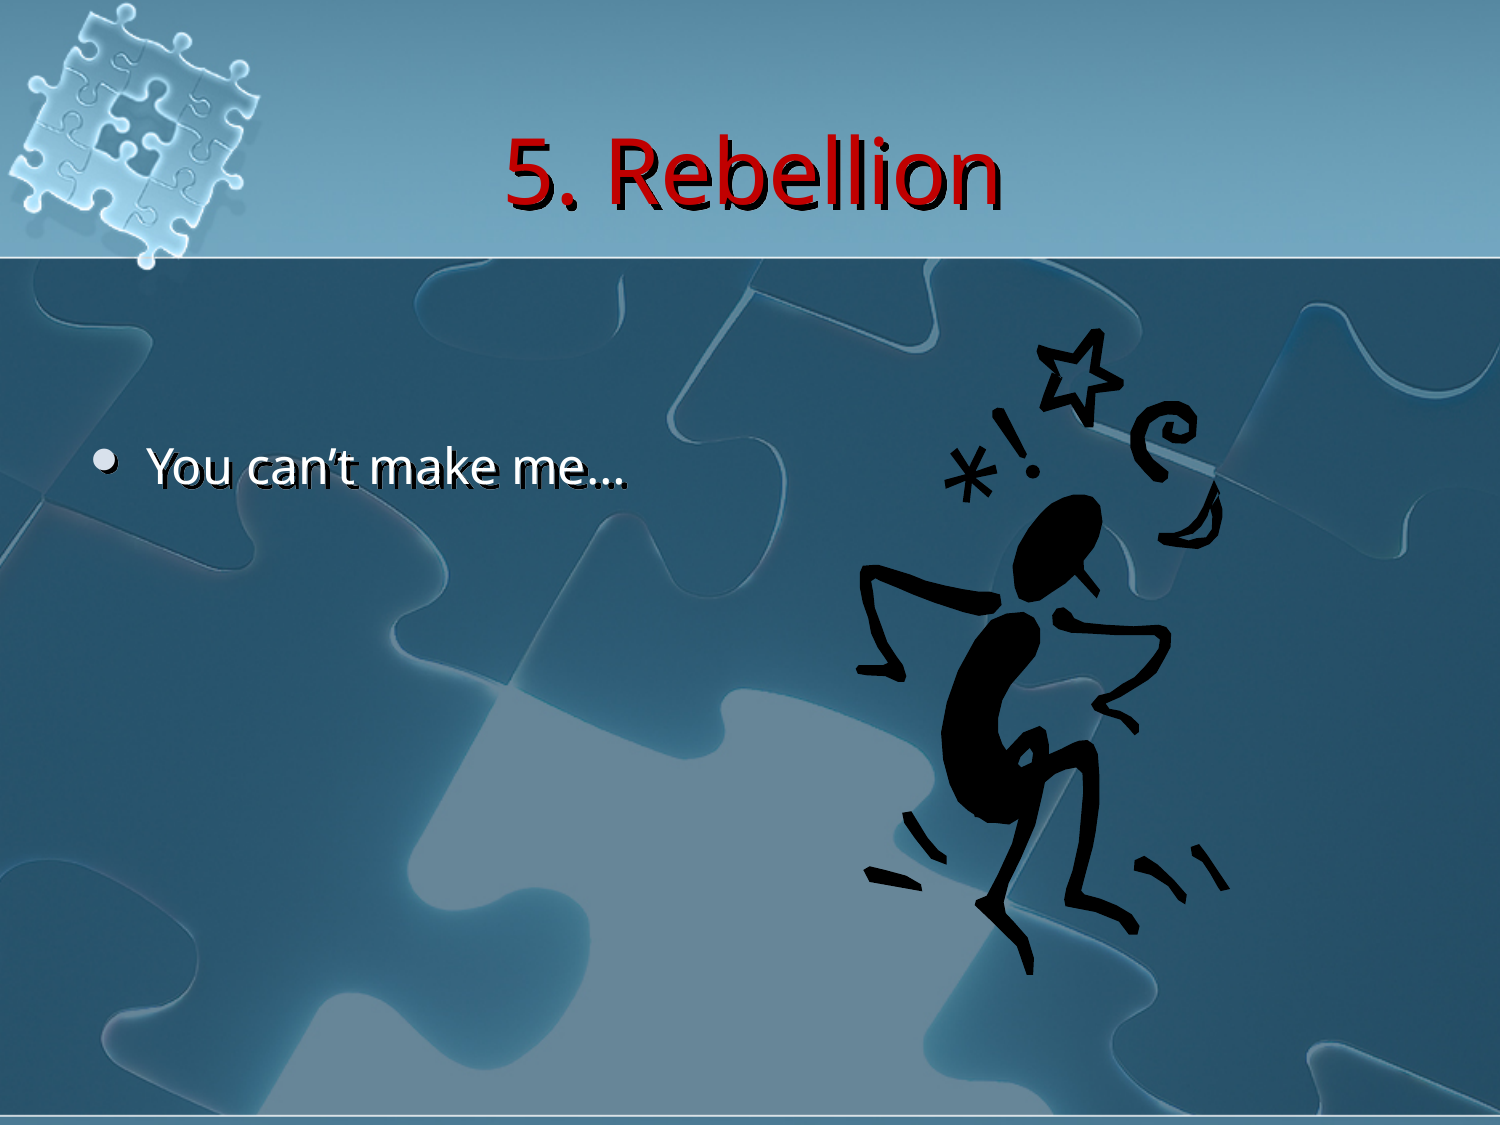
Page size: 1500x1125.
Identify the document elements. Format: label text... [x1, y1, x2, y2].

title 5. Rebellion [81, 81, 1425, 255]
list You can’t make me… [74, 356, 738, 1006]
picture [0, 0, 1500, 1125]
